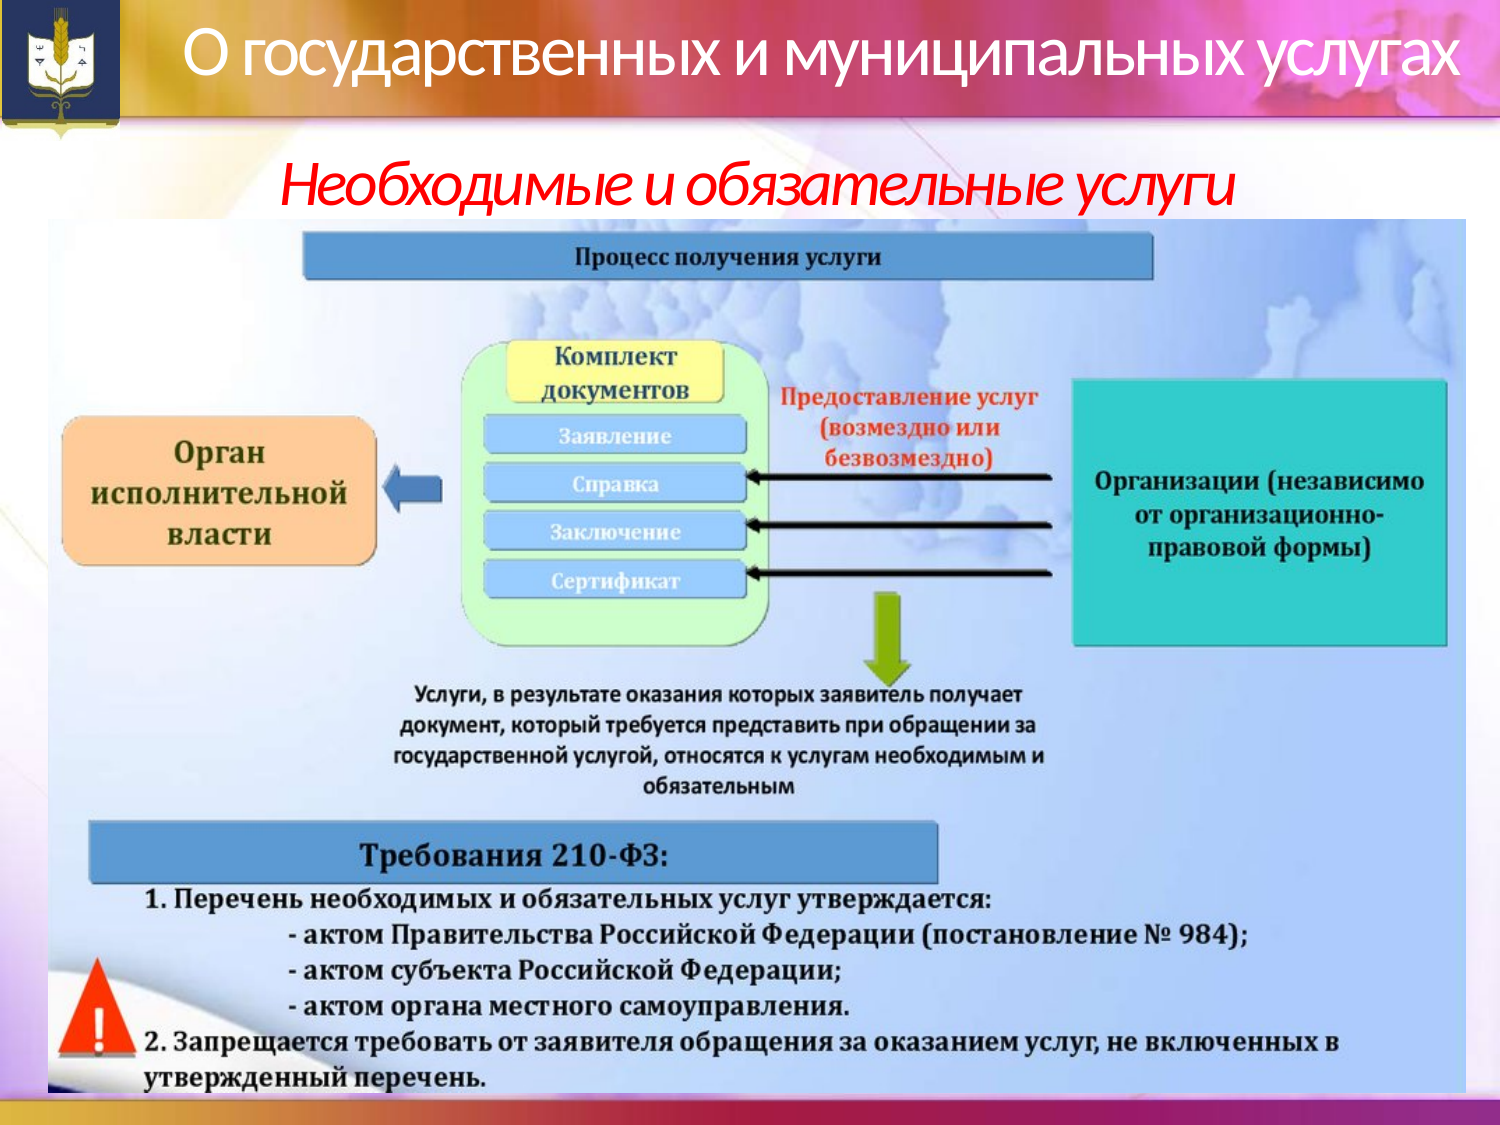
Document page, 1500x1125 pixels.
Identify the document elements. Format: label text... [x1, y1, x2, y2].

picture [0, 0, 1500, 1125]
title Необходимые и обязательные услуги [76, 149, 1452, 218]
text_box О государственных и муниципальных услугах [183, 12, 1476, 96]
